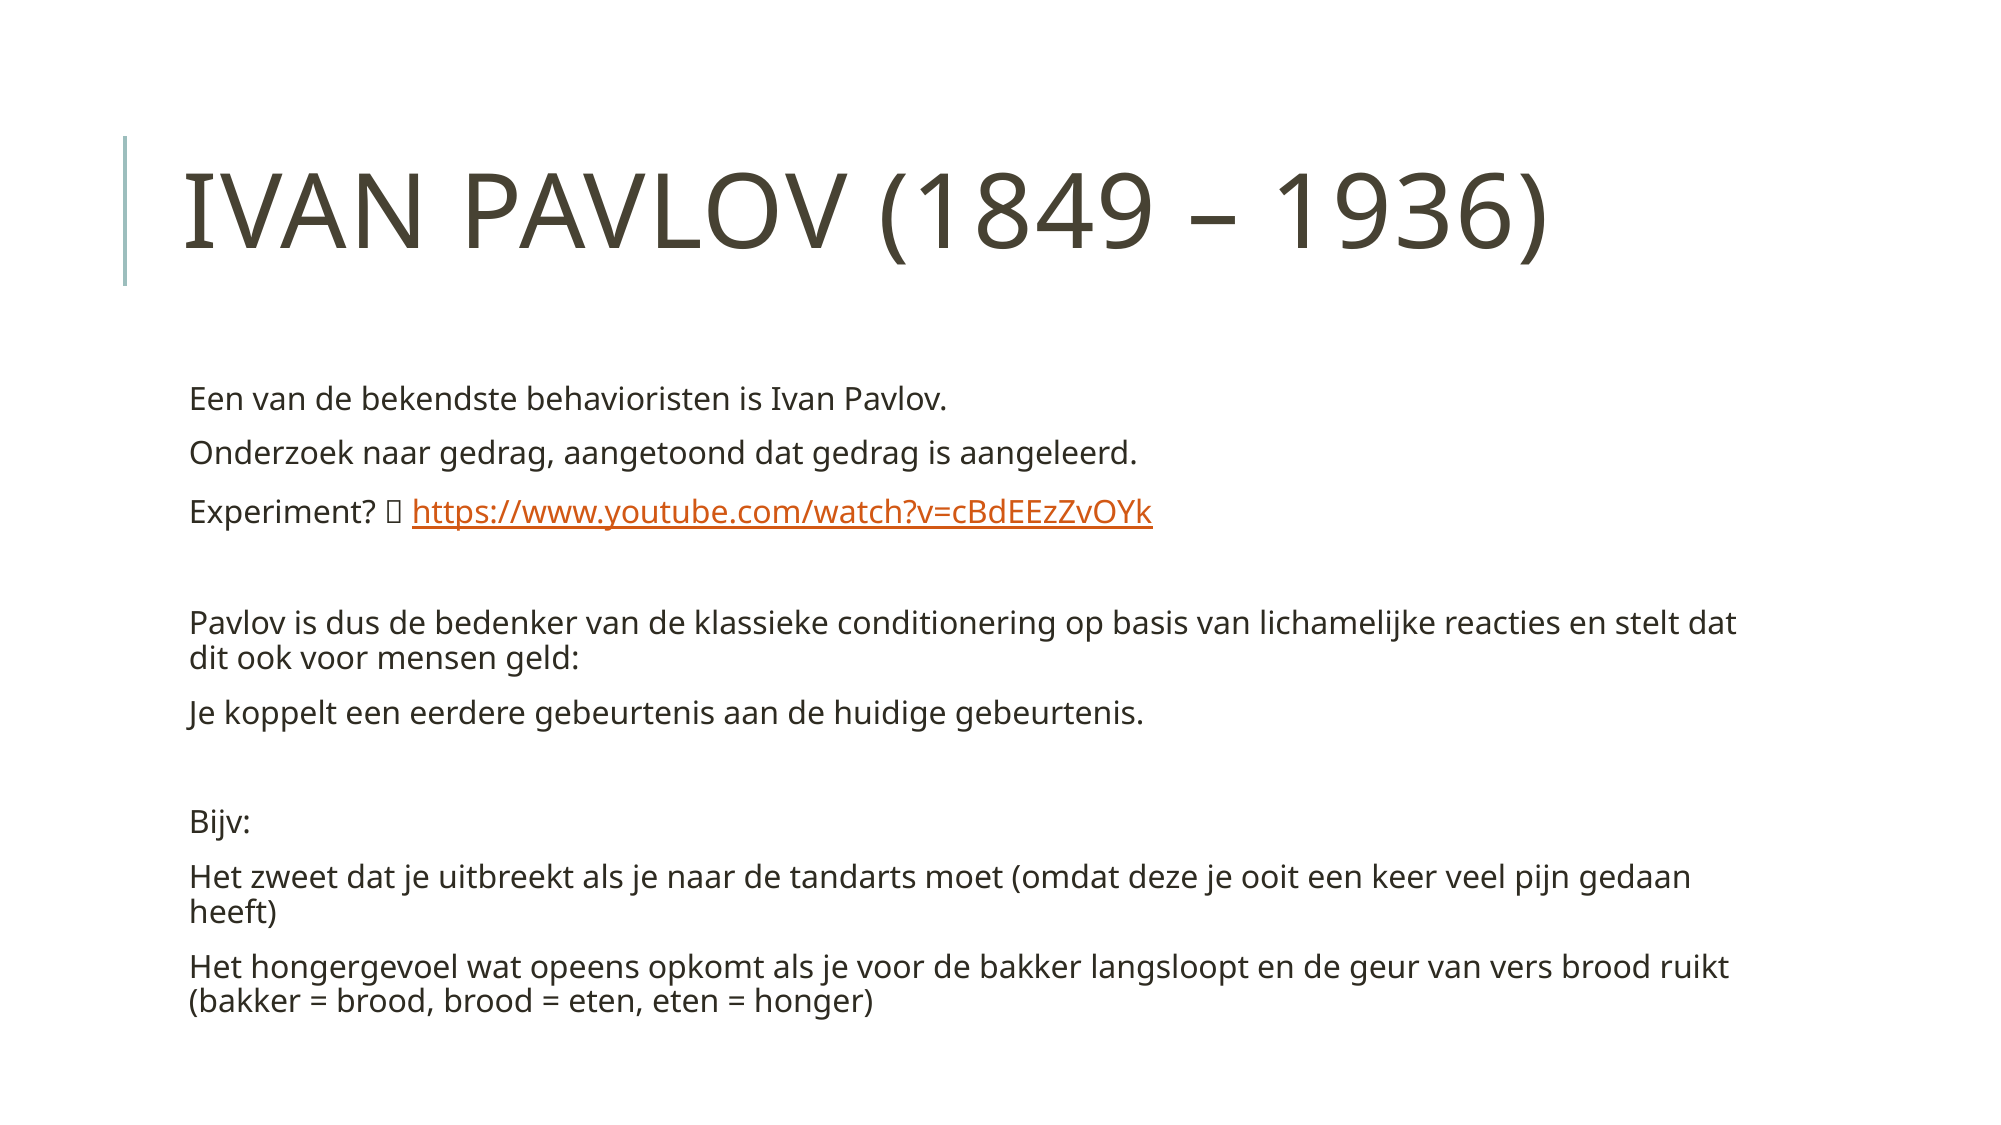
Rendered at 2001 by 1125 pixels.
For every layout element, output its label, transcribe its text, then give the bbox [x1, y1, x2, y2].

title Ivan pavlov (1849 – 1936) [168, 96, 1763, 342]
list Een van de bekendste behavioristen is Ivan Pavlov. Onderzoek naar gedrag, aangetoond dat gedrag is aangeleerd. Experiment?  https://www.youtube.com/watch?v=cBdEEzZvOYk Pavlov is dus de bedenker van de klassieke conditionering op basis van lichamelijke reacties en stelt dat dit ook voor mensen geld: Je koppelt een eerdere gebeurtenis aan de huidige gebeurtenis. Bijv: Het zweet dat je uitbreekt als je naar de tandarts moet (omdat deze je ooit een keer veel pijn gedaan heeft) Het hongergevoel wat opeens opkomt als je voor de bakker langsloopt en de geur van vers brood ruikt (bakker = brood, brood = eten, eten = honger) [168, 375, 1763, 1035]
